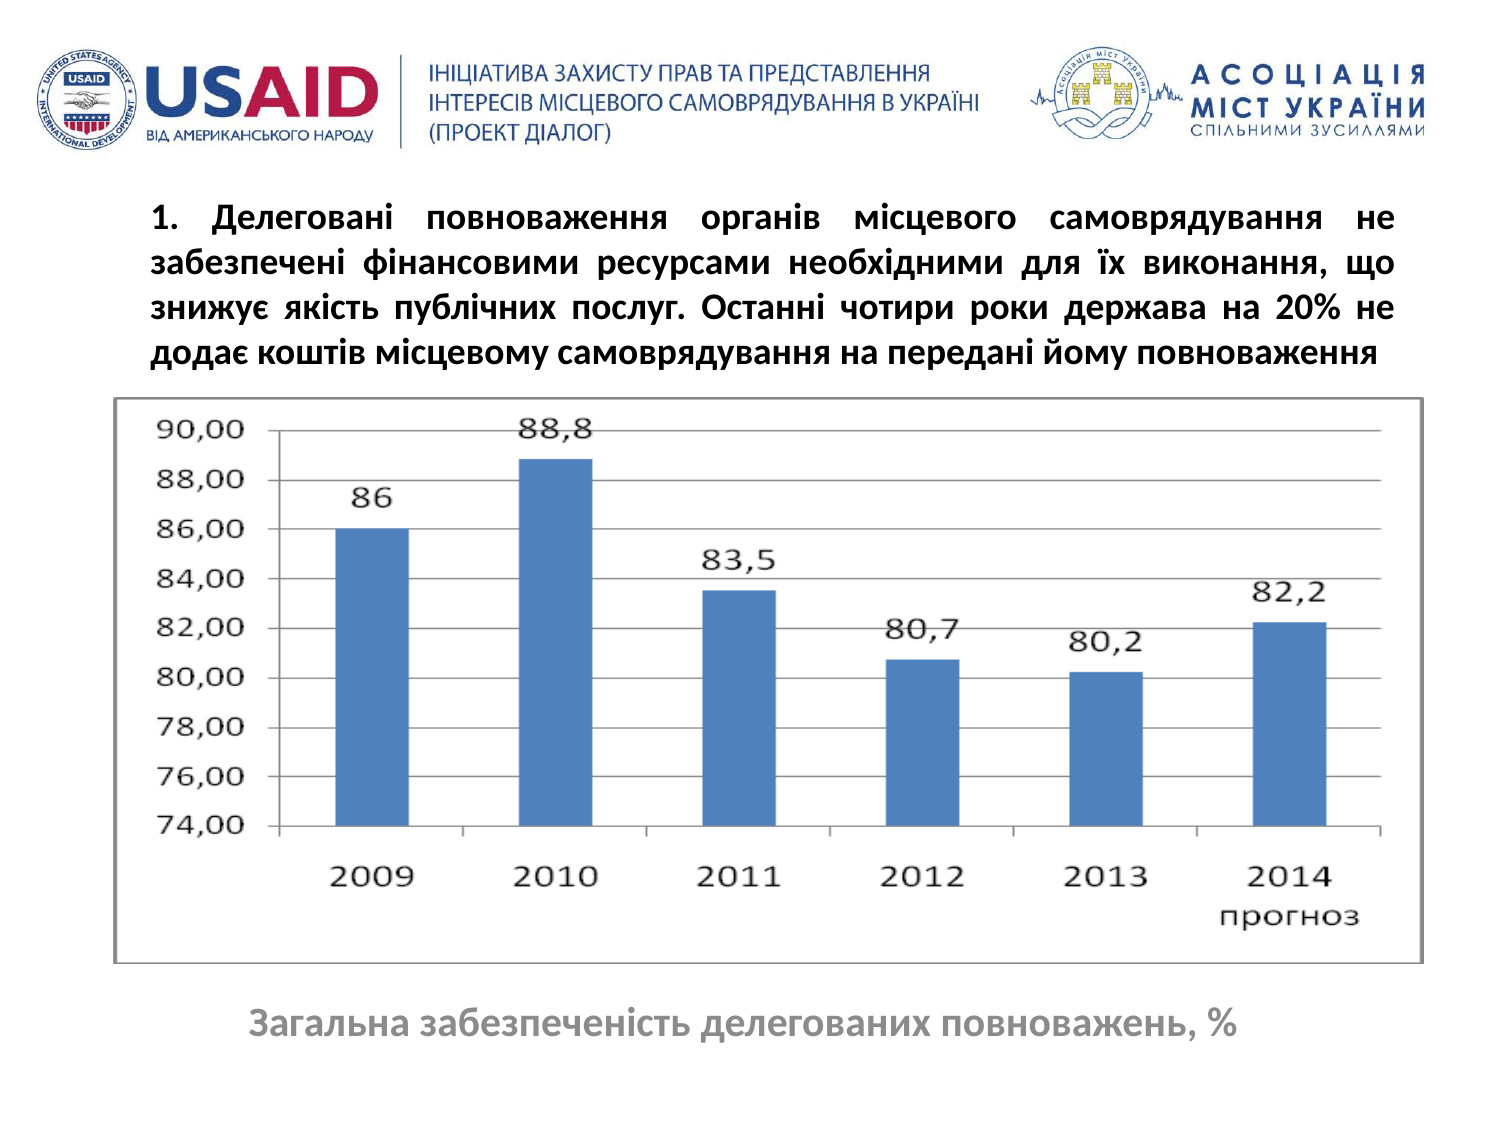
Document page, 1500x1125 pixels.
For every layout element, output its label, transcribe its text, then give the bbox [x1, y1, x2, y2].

picture [0, 0, 1500, 198]
text_box 1. Делеговані повноваження органів місцевого самоврядування не забезпечені фінансовими ресурсами необхідними для їх виконання, що знижує якість публічних послуг. Останні чотири роки держава на 20% не додає коштів місцевому самоврядування на передані йому повноваження [135, 206, 1412, 380]
picture [111, 396, 1424, 965]
title [112, 349, 1388, 395]
subtitle Загальна забезпеченість делегованих повноважень, % [218, 987, 1269, 1094]
